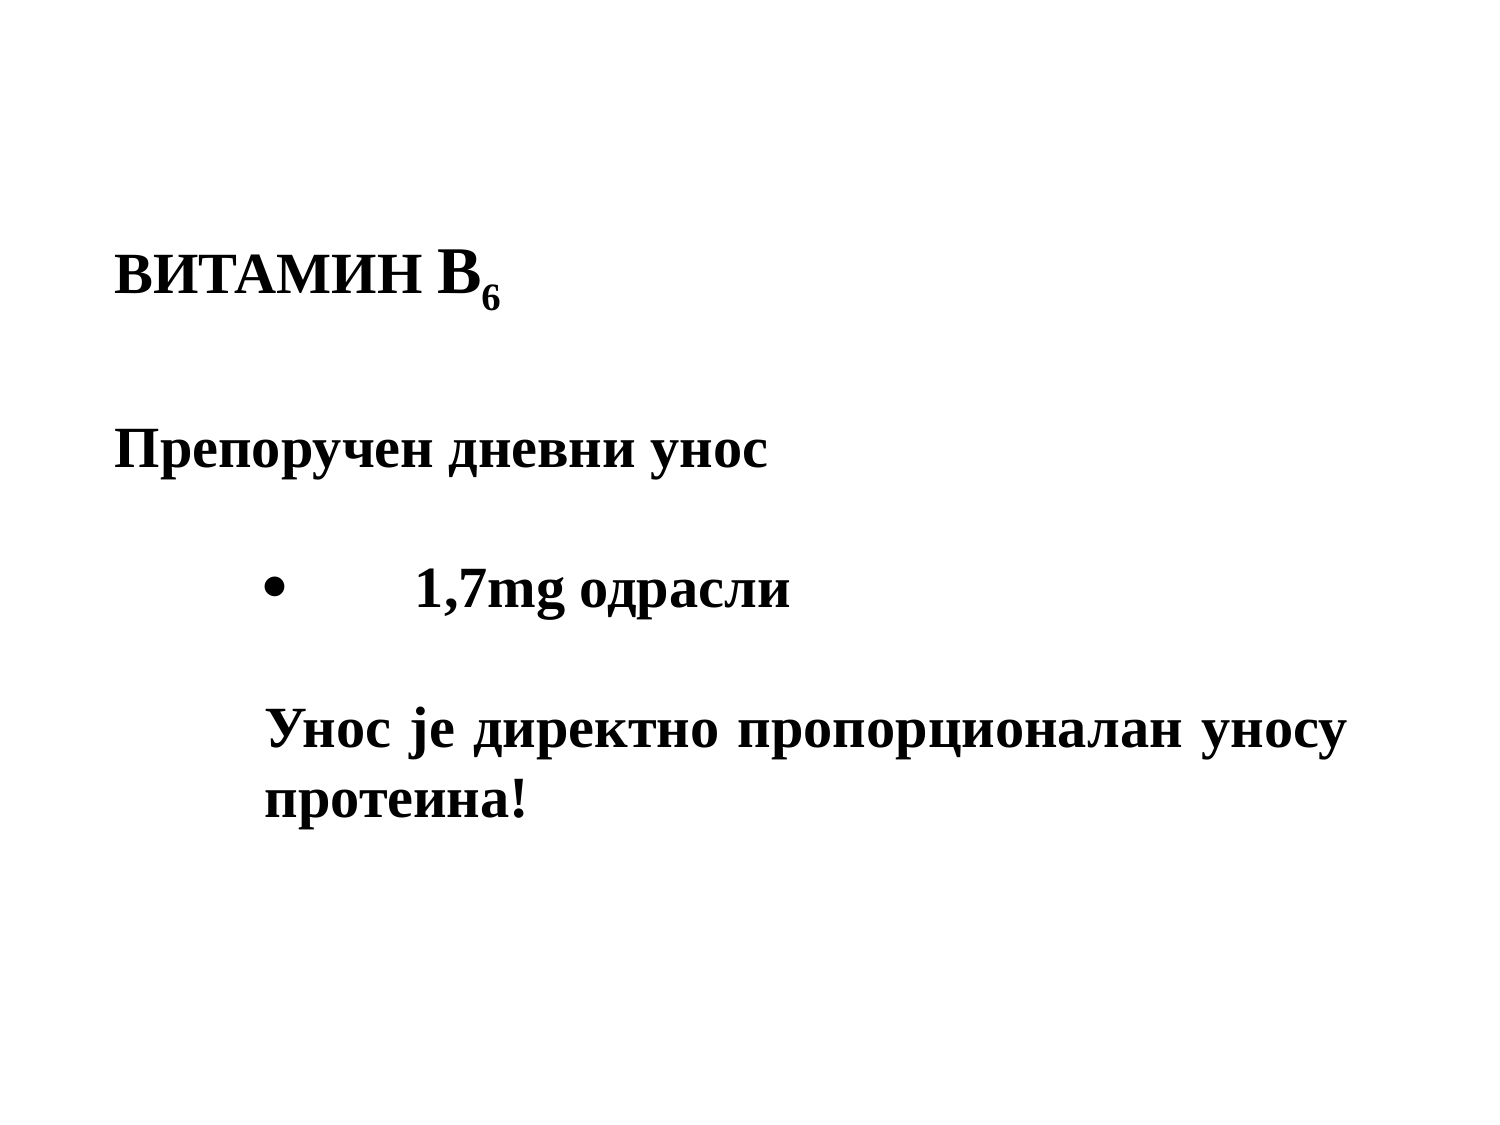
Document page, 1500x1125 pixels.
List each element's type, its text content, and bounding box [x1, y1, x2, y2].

text_box ВИТАМИН B6 Препоручен дневни унос · 1,7mg одрасли Унос је директно пропорционалан уносу протеина! [100, 219, 1363, 837]
